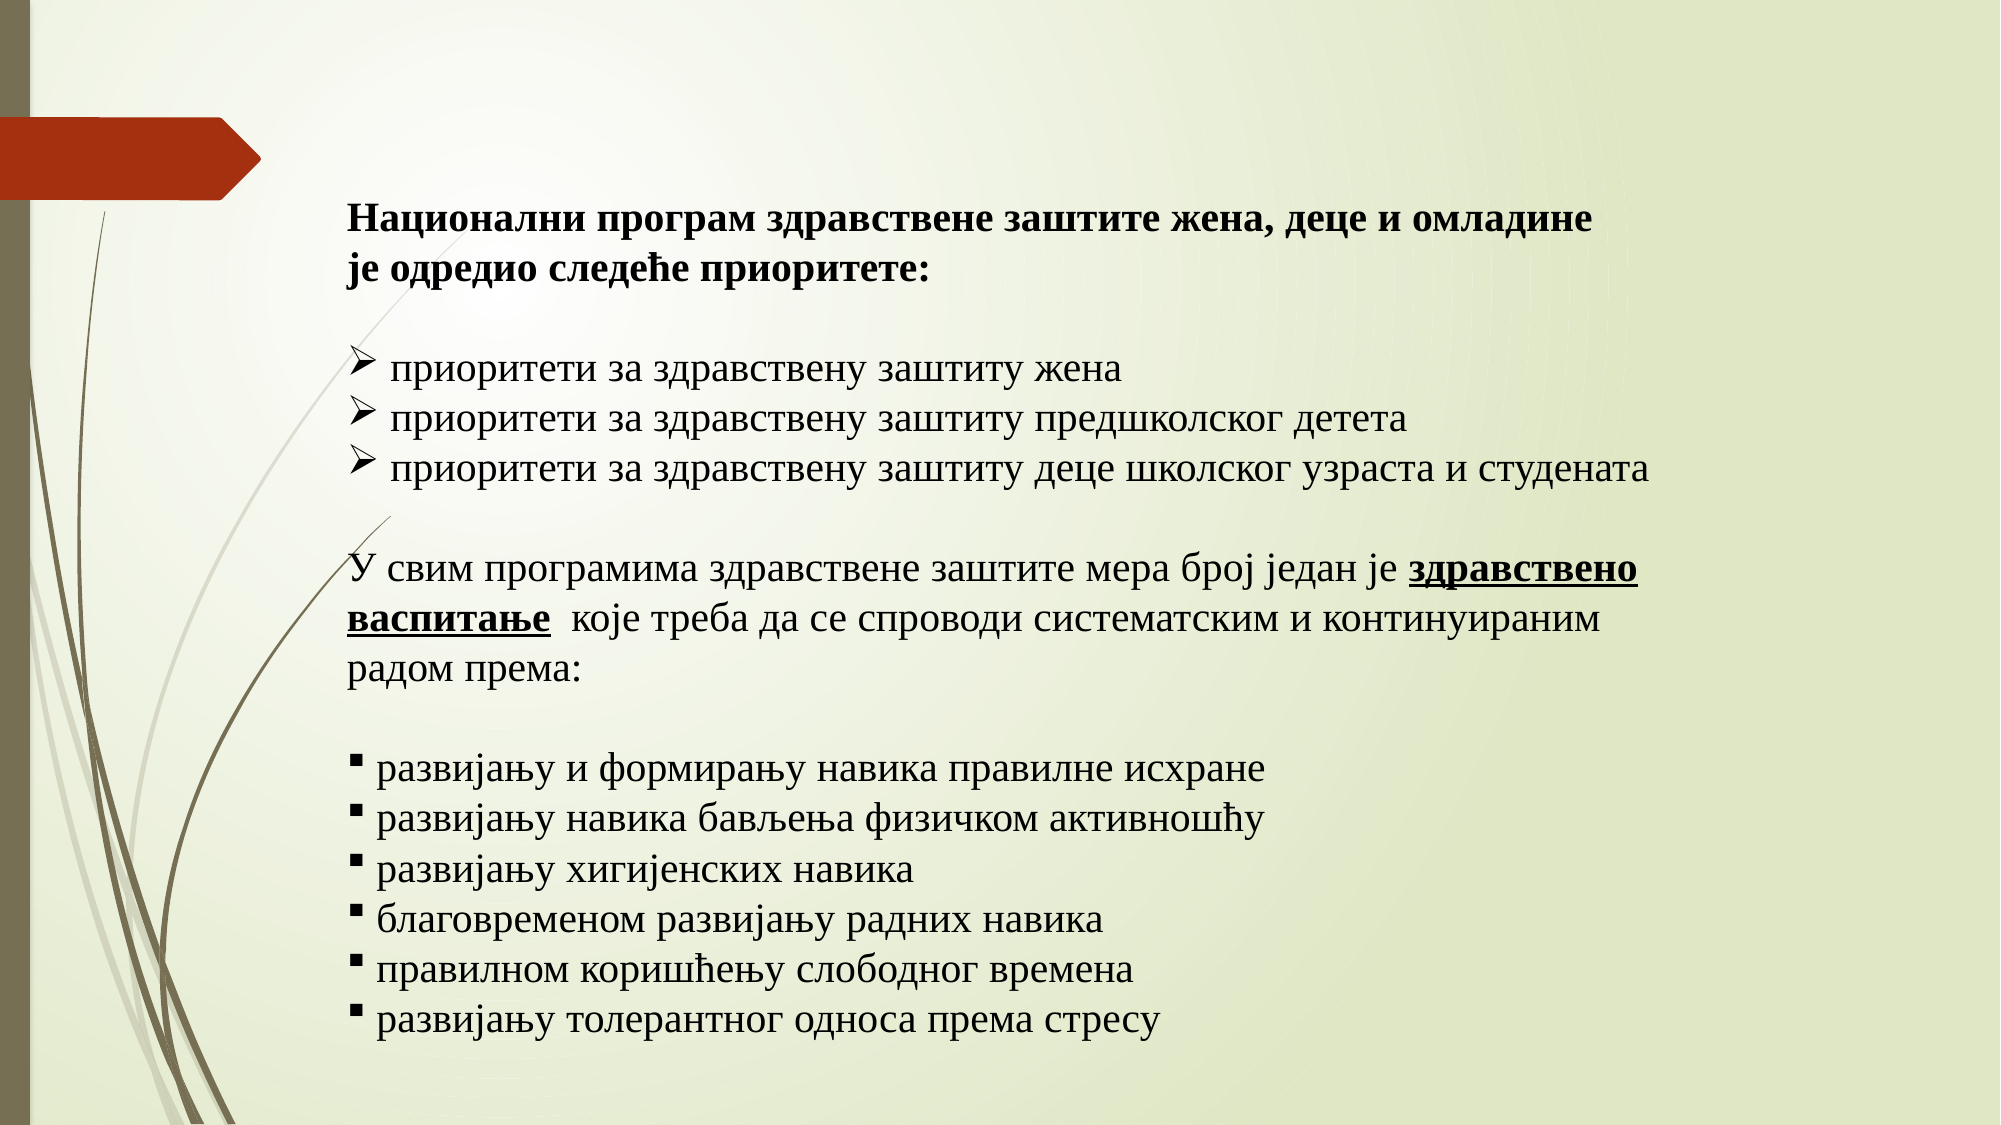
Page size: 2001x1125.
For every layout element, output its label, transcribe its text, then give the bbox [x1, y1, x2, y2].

text_box Национални програм здравствене заштите жена, деце и омладине је одредио следеће приоритете: приоритети за здравствену заштиту жена приоритети за здравствену заштиту предшколског детета приоритети за здравствену заштиту деце школског узраста и студената У свим програмима здравствене заштите мера број један је здравствено васпитање које треба да се спроводи систематским и континуираним радом према: развијању и формирању навика правилне исхране развијању навика бављења физичком активношћу развијању хигијенских навика благовременом развијању радних навика правилном коришћењу слободног времена развијању толерантног односа према стресу [332, 140, 1688, 1090]
